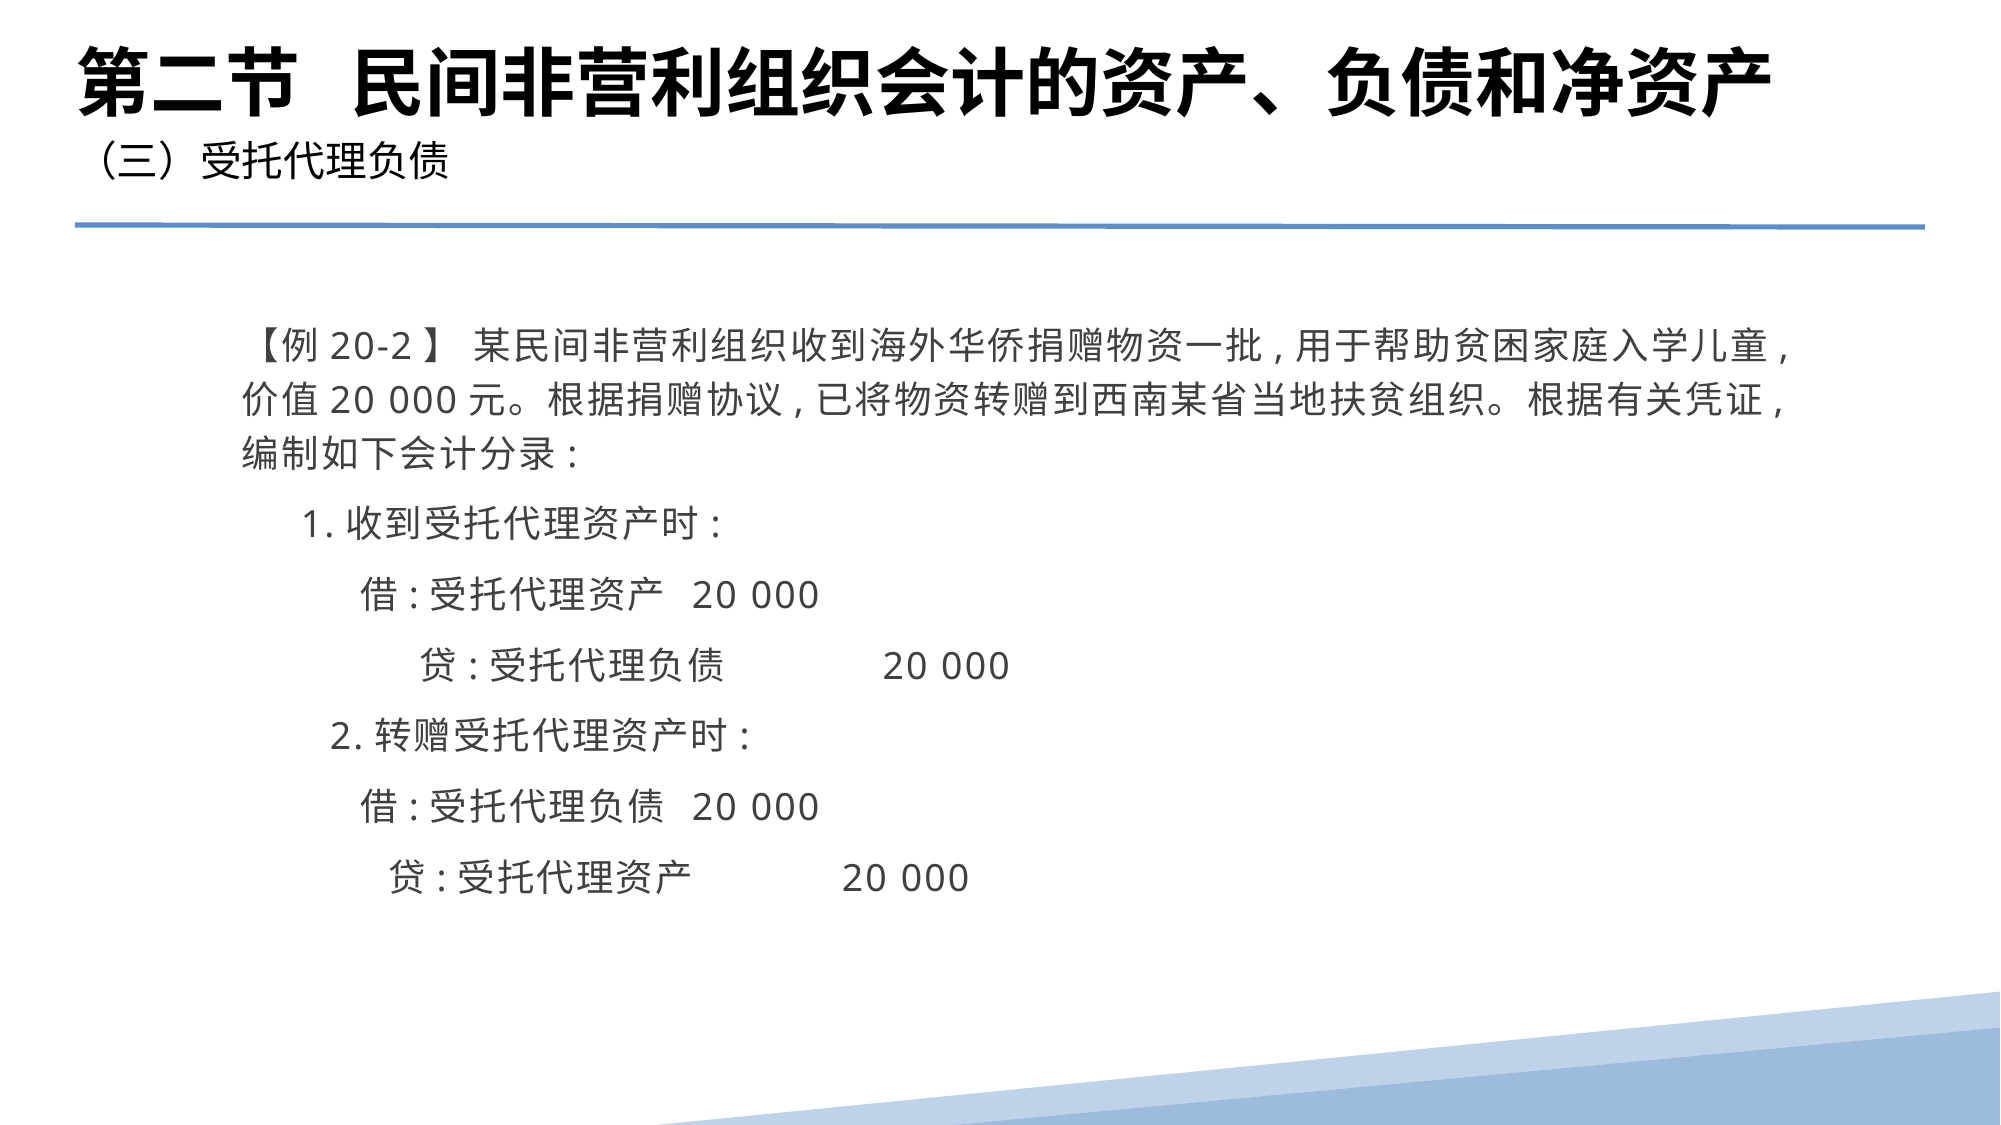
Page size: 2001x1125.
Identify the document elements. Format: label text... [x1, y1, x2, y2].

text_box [656, 991, 2000, 1125]
text_box （三）受托代理负债 [75, 124, 1925, 200]
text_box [74, 224, 1925, 228]
text_box 第二节 民间非营利组织会计的资产、负债和净资产 [75, 24, 1925, 124]
text_box 【例20-2】 某民间非营利组织收到海外华侨捐赠物资一批,用于帮助贫困家庭入学儿童,价值20 000元。根据捐赠协议,已将物资转赠到西南某省当地扶贫组织。根据有关凭证,编制如下会计分录: 1.收到受托代理资产时: 借:受托代理资产 20 000 贷:受托代理负债 20 000 2.转赠受托代理资产时: 借:受托代理负债 20 000 贷:受托代理资产 20 000 [231, 258, 1796, 1024]
